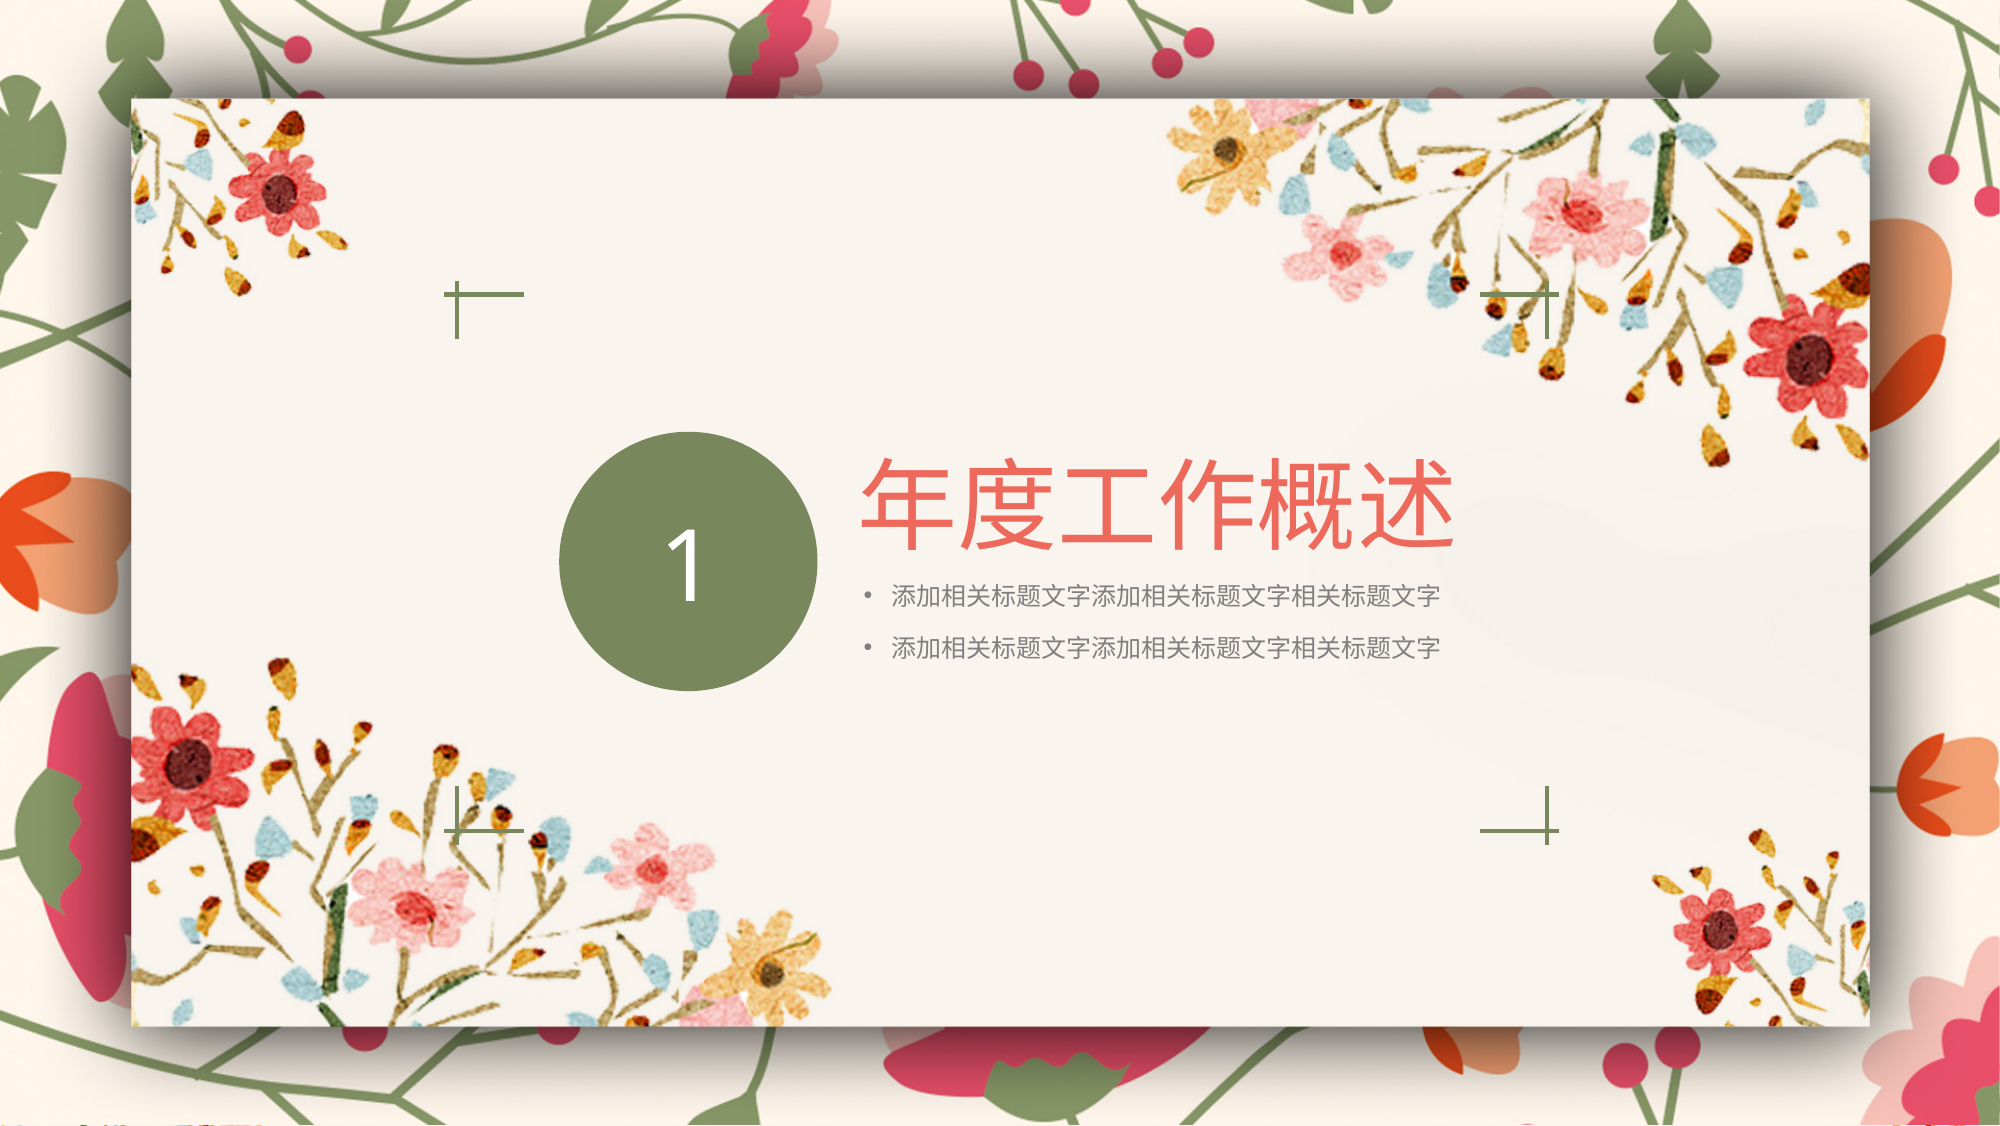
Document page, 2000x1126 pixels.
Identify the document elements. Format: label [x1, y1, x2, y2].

picture [0, 0, 2000, 1126]
text_box [444, 280, 1560, 845]
